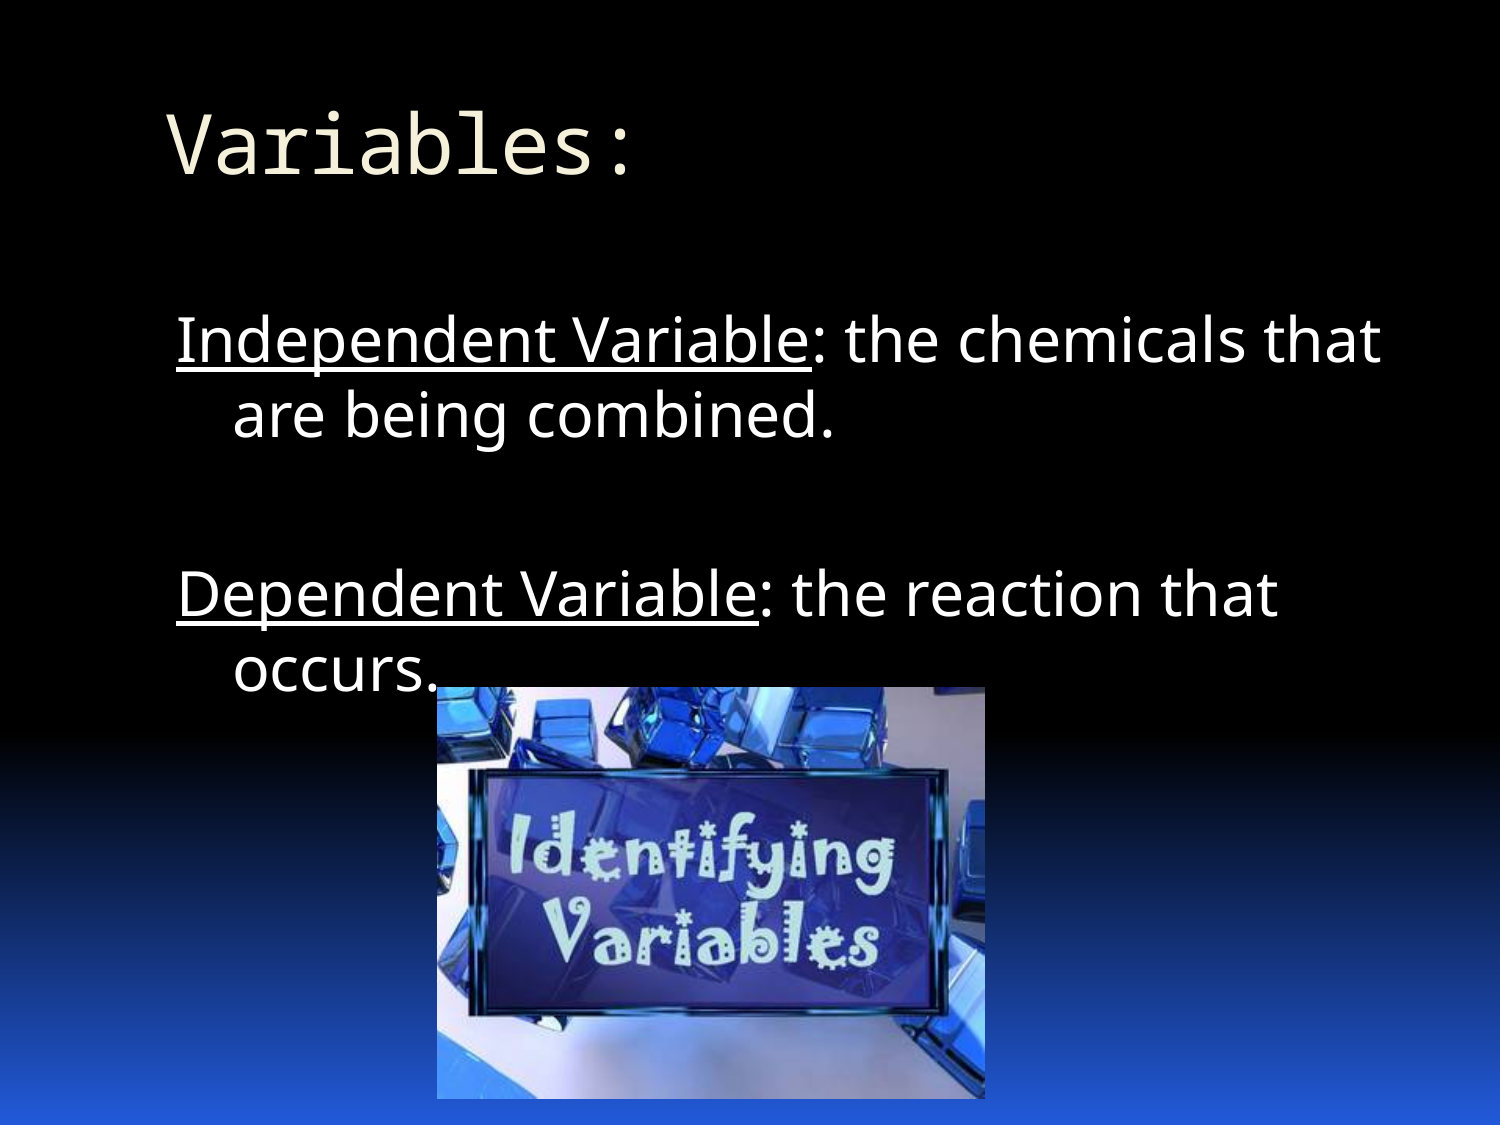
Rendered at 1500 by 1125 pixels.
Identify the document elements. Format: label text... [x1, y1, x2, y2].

list Independent Variable: the chemicals that are being combined. Dependent Variable: the reaction that occurs. [150, 292, 1425, 1043]
title Variables: [150, 83, 1425, 234]
picture [436, 687, 985, 1099]
